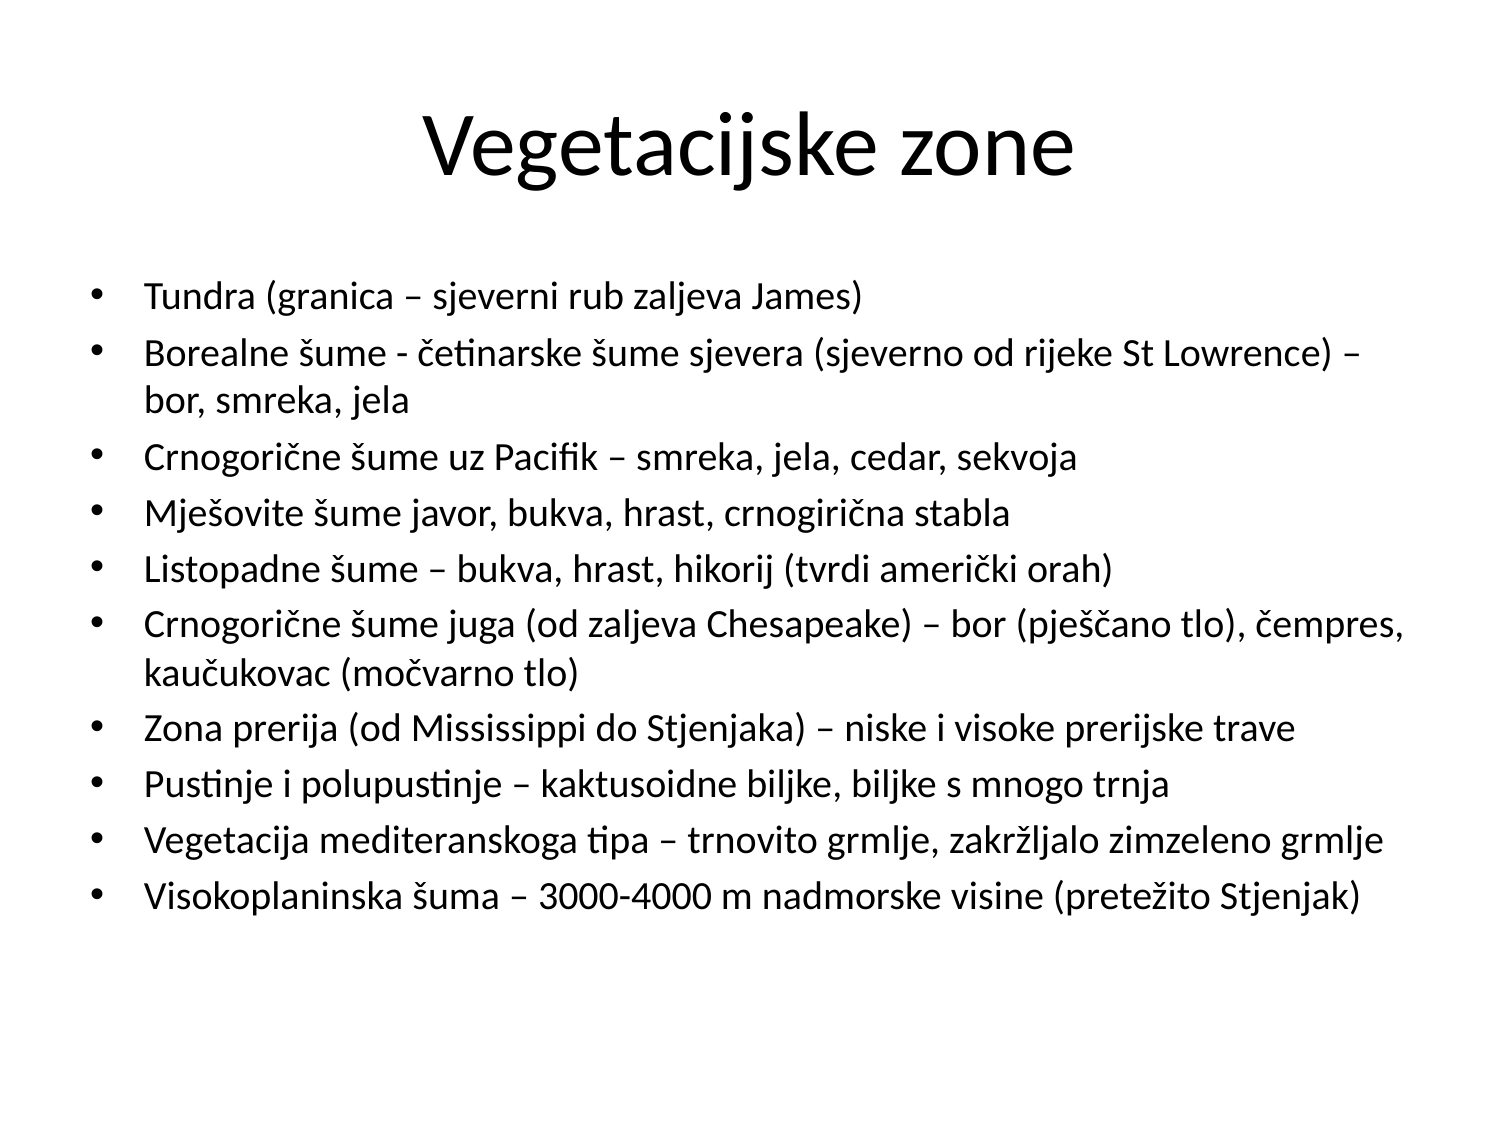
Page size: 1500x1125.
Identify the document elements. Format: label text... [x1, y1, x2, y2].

list Tundra (granica – sjeverni rub zaljeva James) Borealne šume - četinarske šume sjevera (sjeverno od rijeke St Lowrence) – bor, smreka, jela Crnogorične šume uz Pacifik – smreka, jela, cedar, sekvoja Mješovite šume javor, bukva, hrast, crnogirična stabla Listopadne šume – bukva, hrast, hikorij (tvrdi američki orah) Crnogorične šume juga (od zaljeva Chesapeake) – bor (pješčano tlo), čempres, kaučukovac (močvarno tlo) Zona prerija (od Mississippi do Stjenjaka) – niske i visoke prerijske trave Pustinje i polupustinje – kaktusoidne biljke, biljke s mnogo trnja Vegetacija mediteranskoga tipa – trnovito grmlje, zakržljalo zimzeleno grmlje Visokoplaninska šuma – 3000-4000 m nadmorske visine (pretežito Stjenjak) [75, 262, 1425, 1005]
title Vegetacijske zone [75, 45, 1425, 233]
